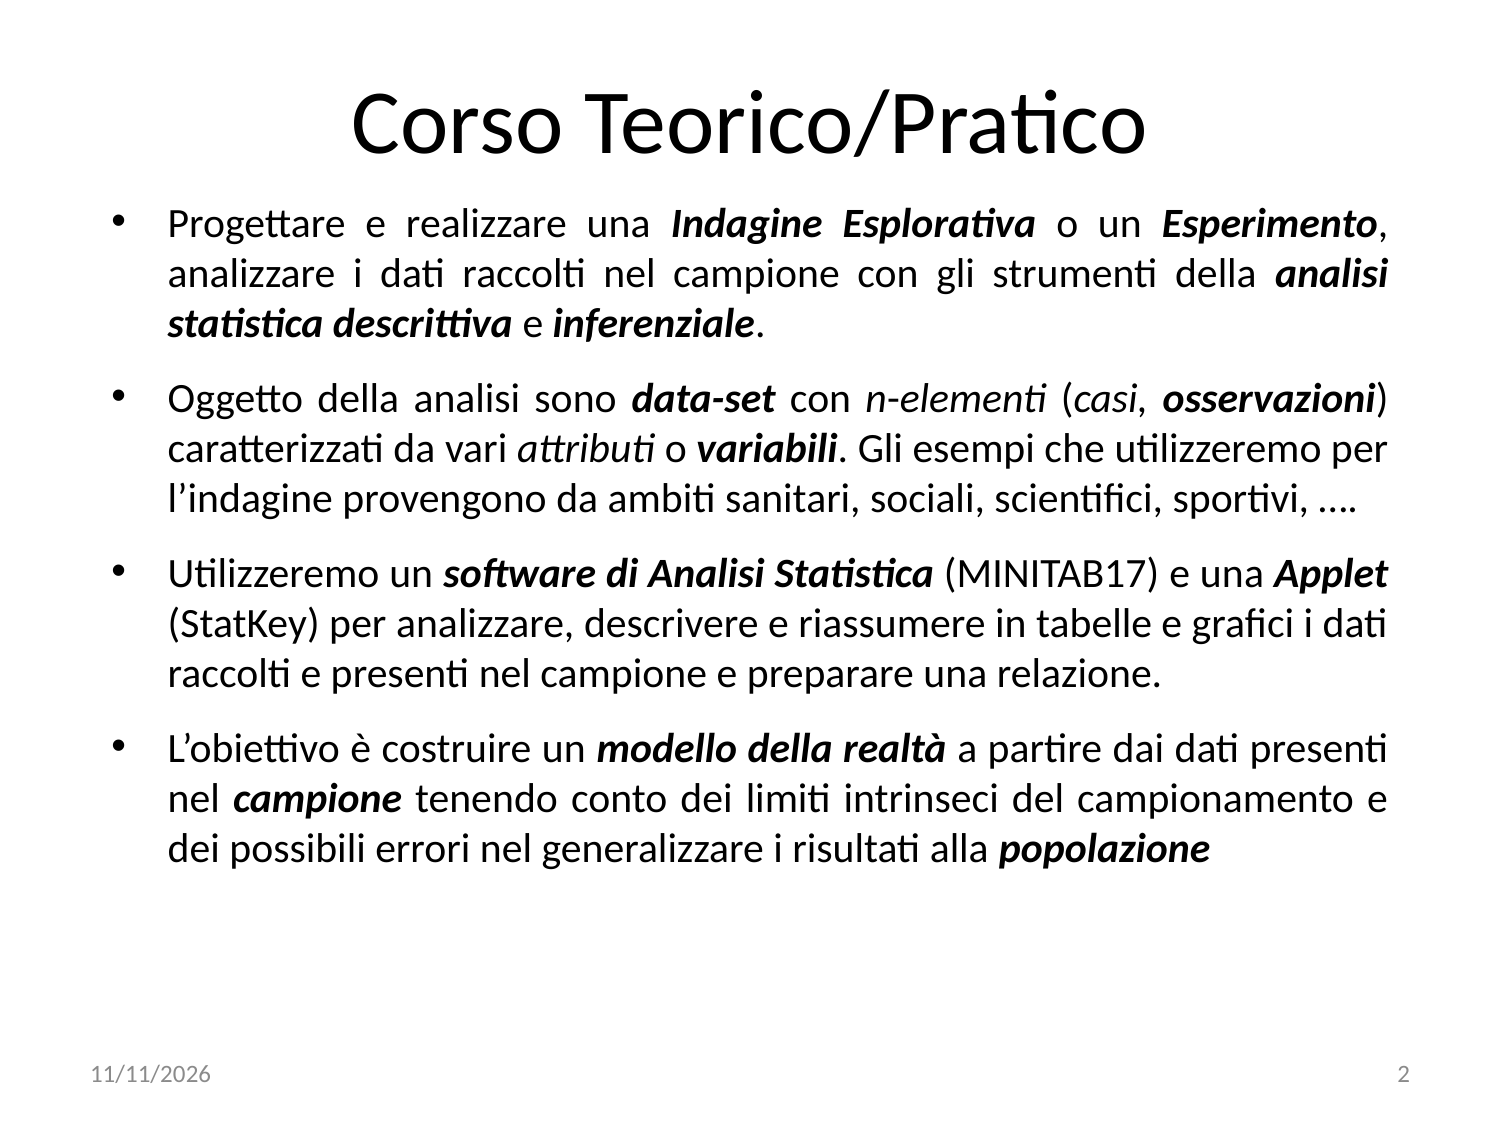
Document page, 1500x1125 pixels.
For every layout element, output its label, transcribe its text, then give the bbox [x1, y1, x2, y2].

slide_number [75, 1042, 425, 1103]
slide_number 2 [1074, 1042, 1425, 1103]
list Progettare e realizzare una Indagine Esplorativa o un Esperimento, analizzare i dati raccolti nel campione con gli strumenti della analisi statistica descrittiva e inferenziale. Oggetto della analisi sono data-set con n-elementi (casi, osservazioni) caratterizzati da vari attributi o variabili. Gli esempi che utilizzeremo per l’indagine provengono da ambiti sanitari, sociali, scientifici, sportivi, …. Utilizzeremo un software di Analisi Statistica (MINITAB17) e una Applet (StatKey) per analizzare, descrivere e riassumere in tabelle e grafici i dati raccolti e presenti nel campione e preparare una relazione. L’obiettivo è costruire un modello della realtà a partire dai dati presenti nel campione tenendo conto dei limiti intrinseci del campionamento e dei possibili errori nel generalizzare i risultati alla popolazione [96, 187, 1404, 951]
title Corso Teorico/Pratico [75, 45, 1425, 188]
